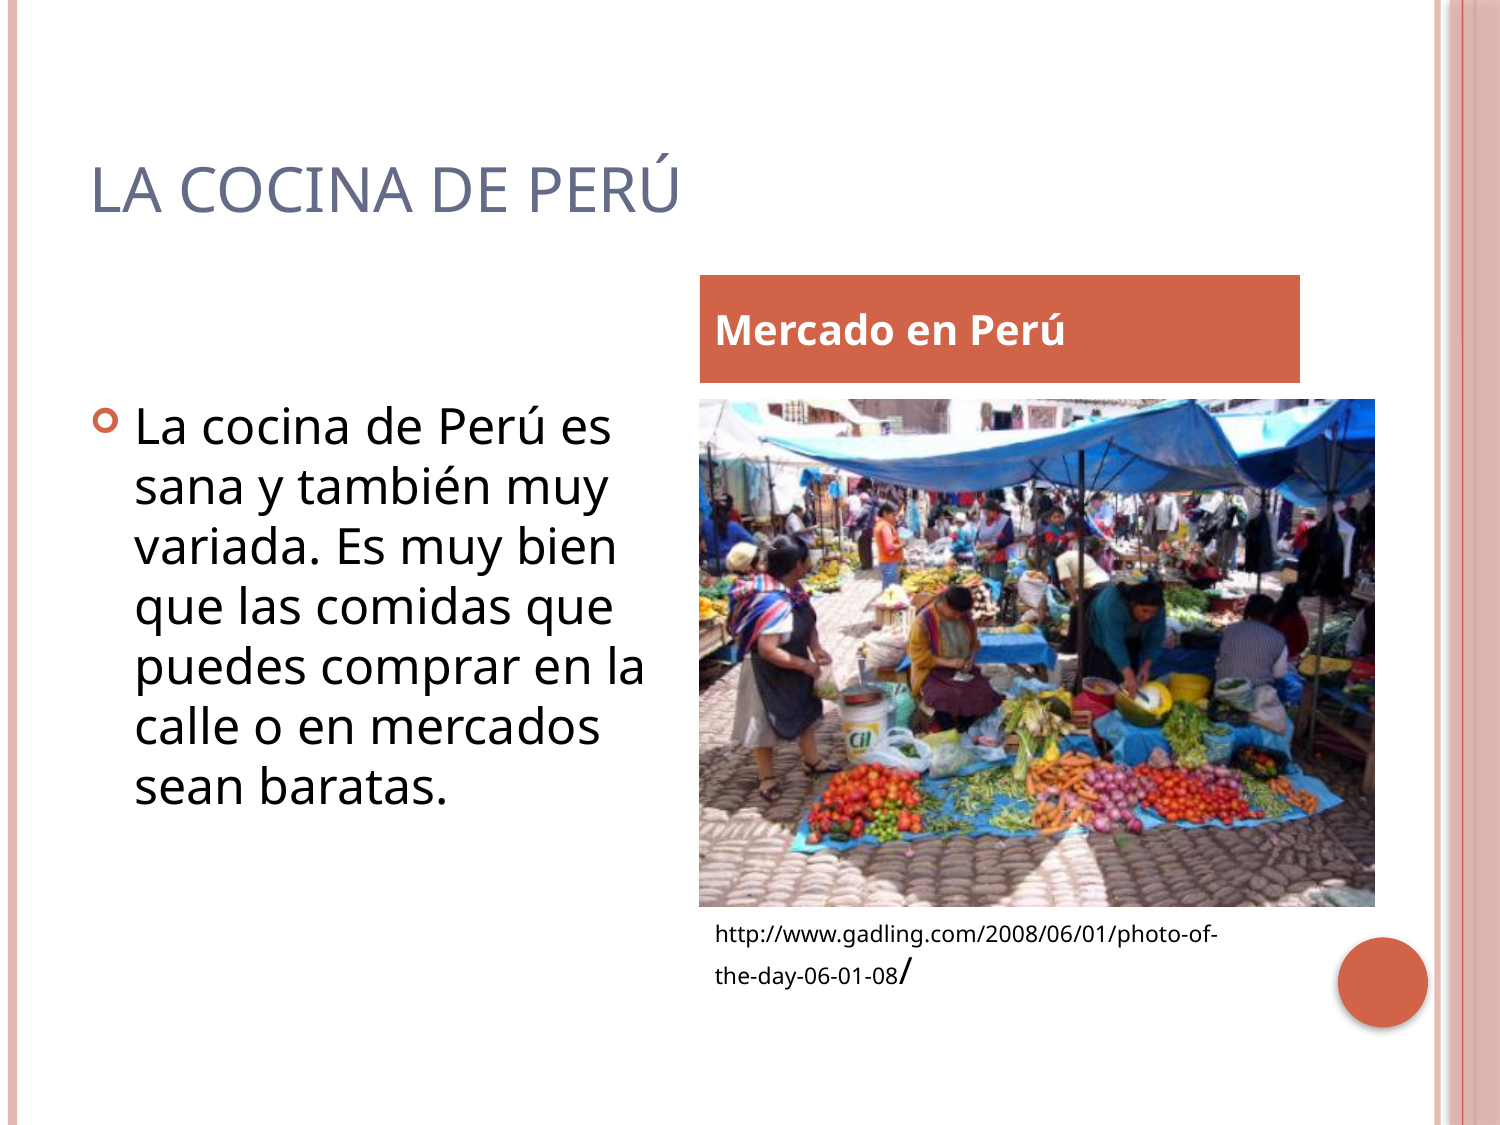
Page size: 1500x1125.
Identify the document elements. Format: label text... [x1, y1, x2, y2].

list La cocina de Perú es sana y también muy variada. Es muy bien que las comidas que puedes comprar en la calle o en mercados sean baratas. [75, 387, 675, 1025]
title La cocina de Perú [75, 44, 1313, 233]
list Mercado en Perú [699, 275, 1300, 383]
text_box http://www.gadling.com/2008/06/01/photo-of-the-day-06-01-08/ [699, 916, 1275, 1000]
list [699, 399, 1376, 907]
